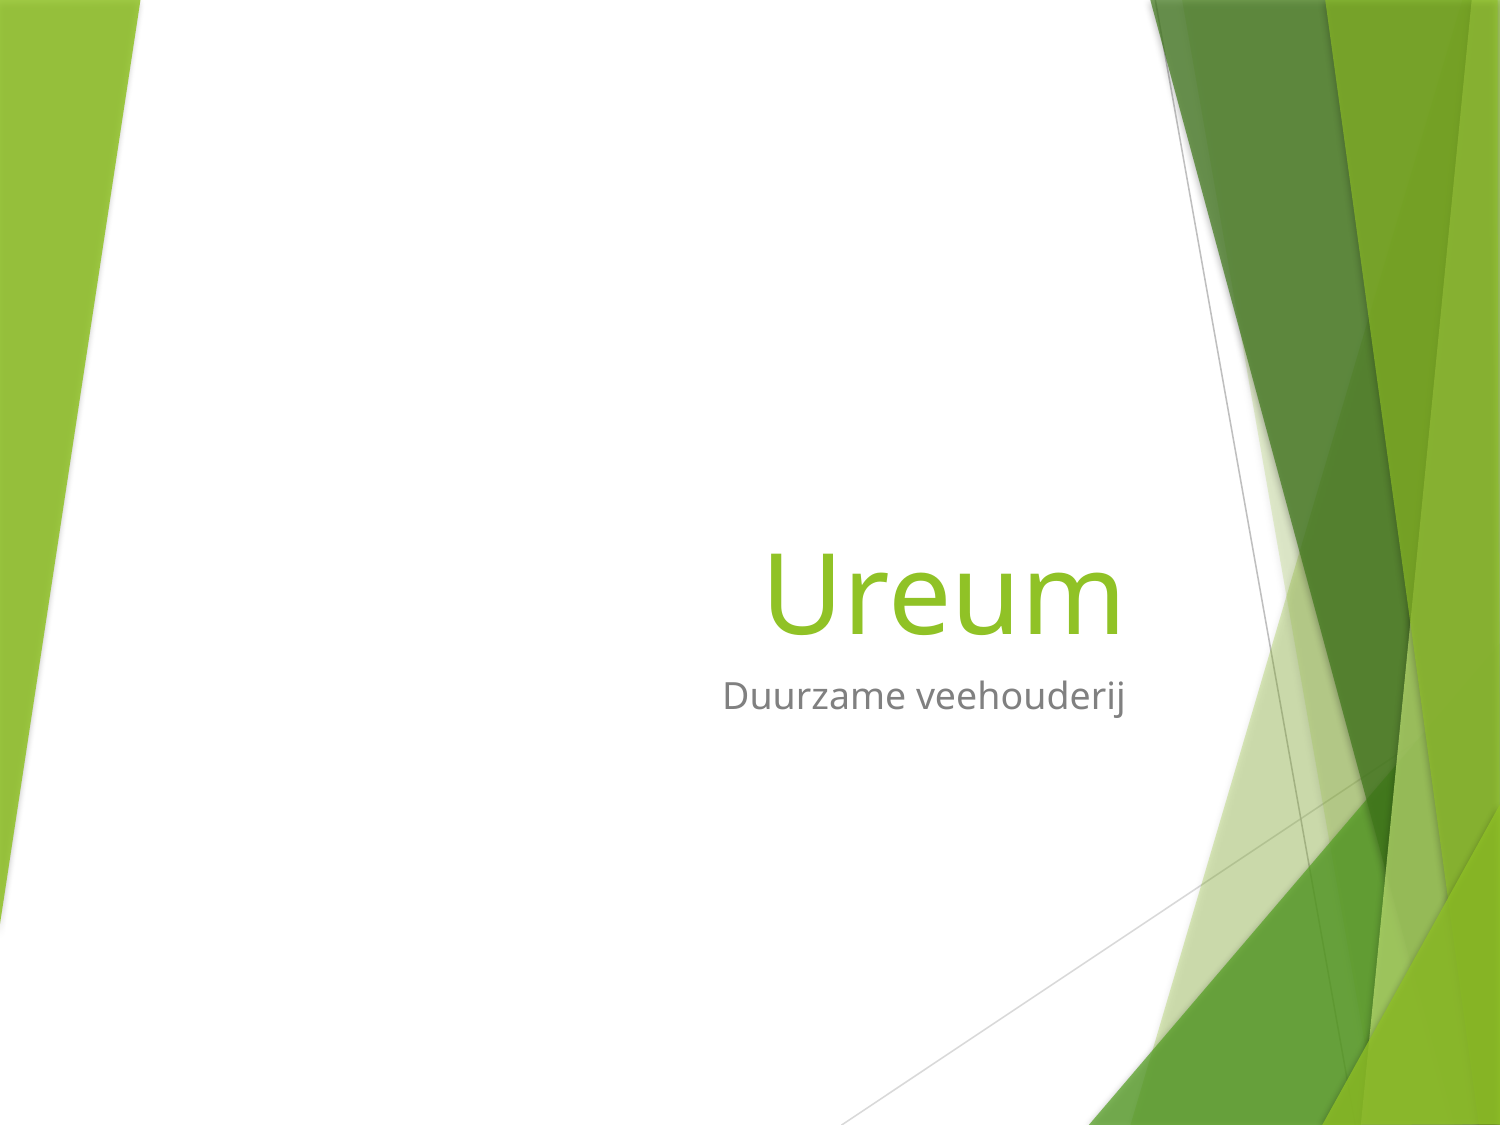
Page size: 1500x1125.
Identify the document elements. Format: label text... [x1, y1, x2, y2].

subtitle Duurzame veehouderij [185, 664, 1142, 845]
title Ureum [185, 394, 1142, 664]
